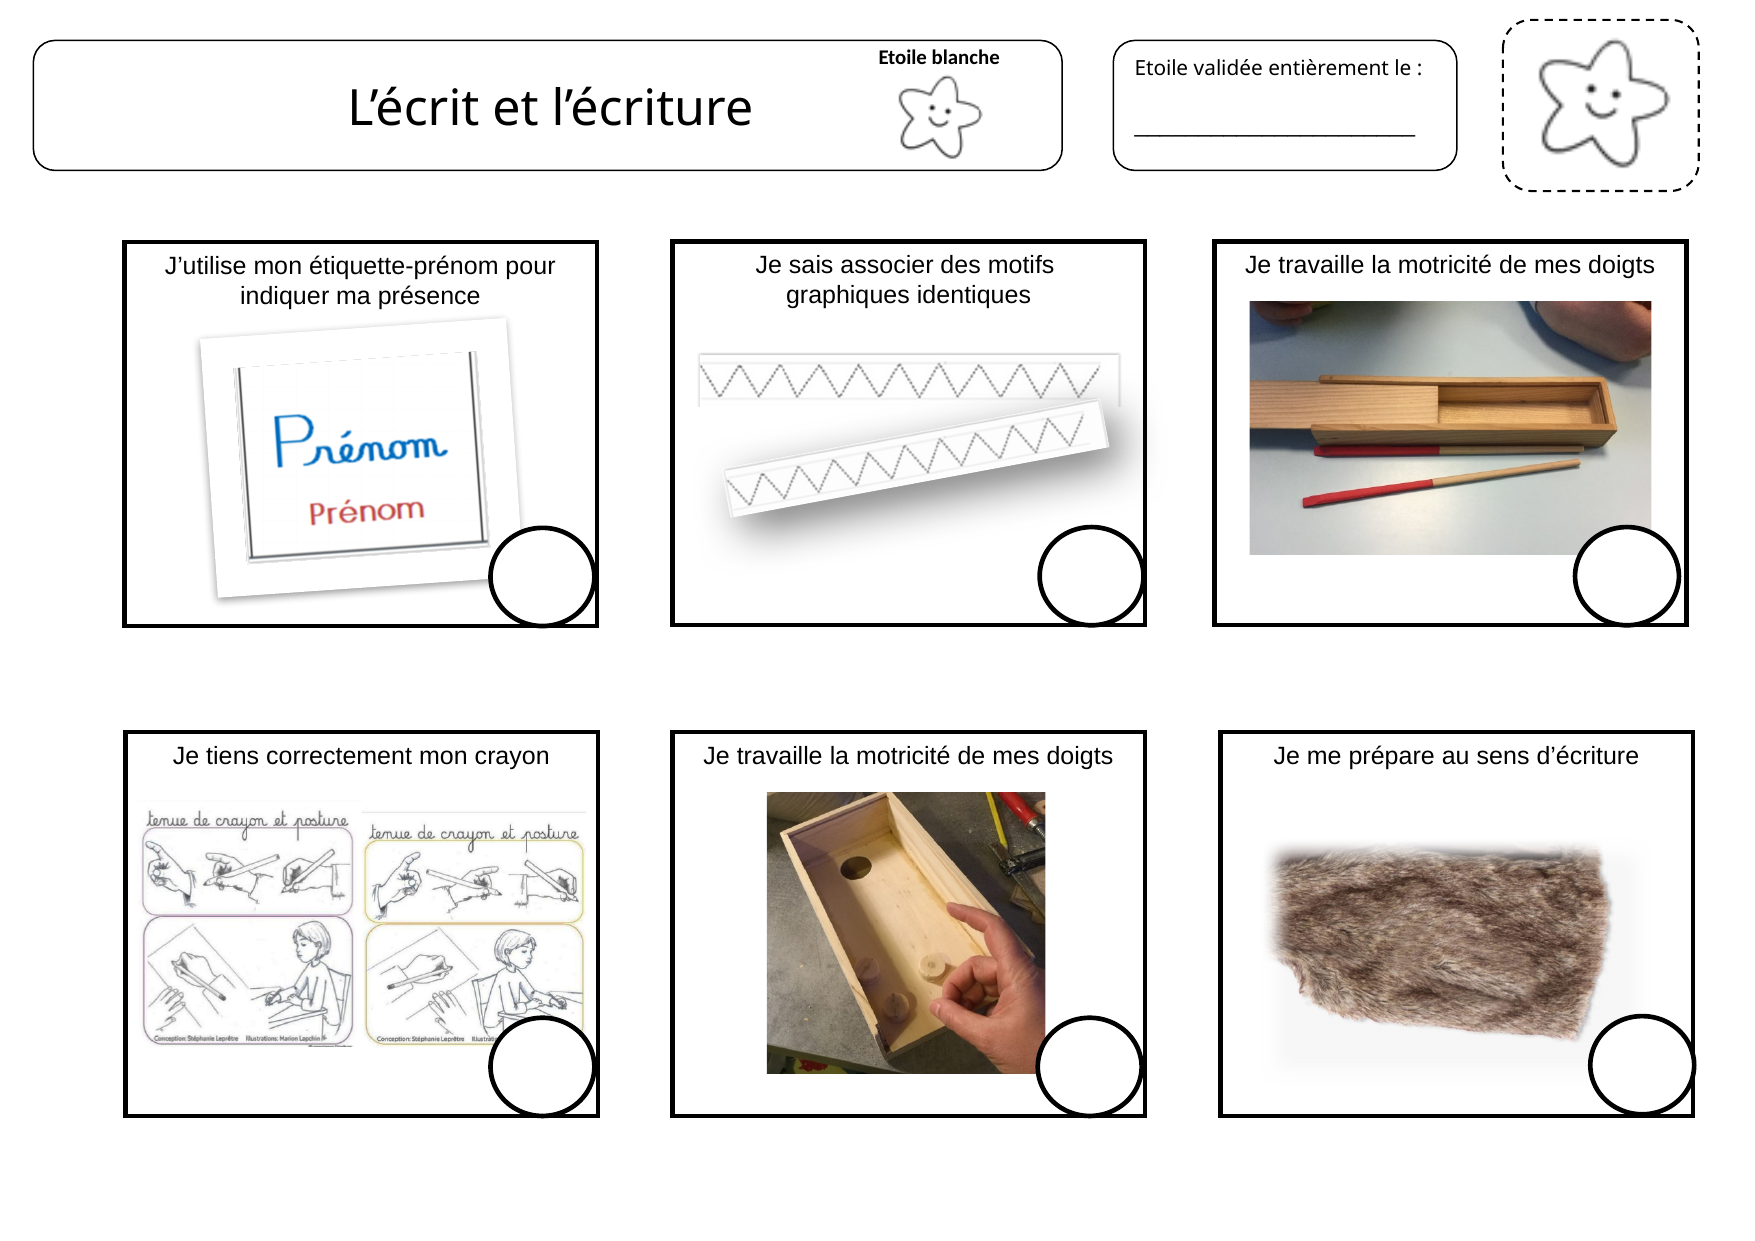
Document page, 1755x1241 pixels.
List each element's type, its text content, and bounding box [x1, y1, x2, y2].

picture [888, 70, 989, 166]
text_box Je travaille la motricité de mes doigts [1214, 241, 1687, 626]
picture [695, 350, 1122, 518]
text_box [490, 527, 595, 627]
text_box Je tiens correctement mon crayon [125, 732, 598, 1116]
picture [1249, 301, 1652, 555]
text_box L’écrit et l’écriture [33, 40, 884, 171]
picture [137, 800, 587, 1048]
text_box [1039, 527, 1144, 626]
text_box [1575, 534, 1679, 626]
picture [1289, 765, 1626, 1159]
text_box [1502, 19, 1699, 192]
picture [1522, 31, 1680, 180]
text_box [490, 1049, 595, 1116]
text_box Je me prépare au sens d’écriture [1220, 732, 1694, 1116]
text_box Je sais associer des motifs graphiques identiques [672, 241, 1146, 626]
text_box [1040, 1017, 1142, 1116]
picture [234, 352, 490, 564]
text_box Je travaille la motricité de mes doigts [672, 732, 1146, 1116]
text_box [1590, 1016, 1695, 1115]
text_box L’écrit et l’écriture [991, 40, 1063, 171]
picture [766, 791, 1046, 1074]
text_box J’utilise mon étiquette-prénom pour indiquer ma présence [124, 242, 597, 626]
text_box Etoile validée entièrement le : ______________________ [1113, 40, 1457, 171]
text_box Etoile blanche [838, 36, 1040, 77]
